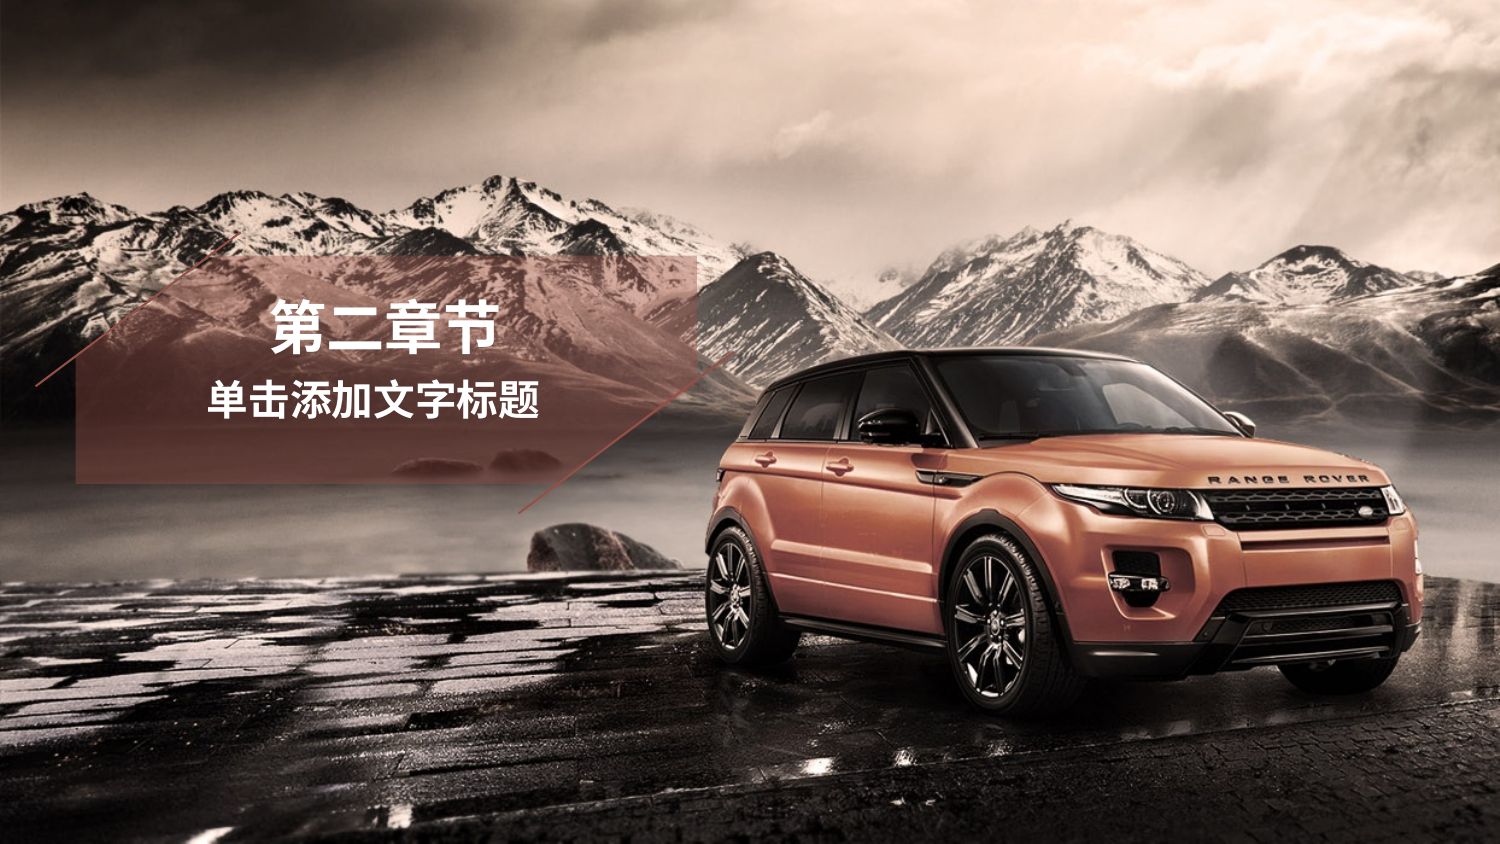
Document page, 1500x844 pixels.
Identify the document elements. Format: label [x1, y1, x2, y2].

text_box [518, 351, 734, 514]
picture [0, 0, 1500, 844]
text_box [35, 232, 241, 387]
